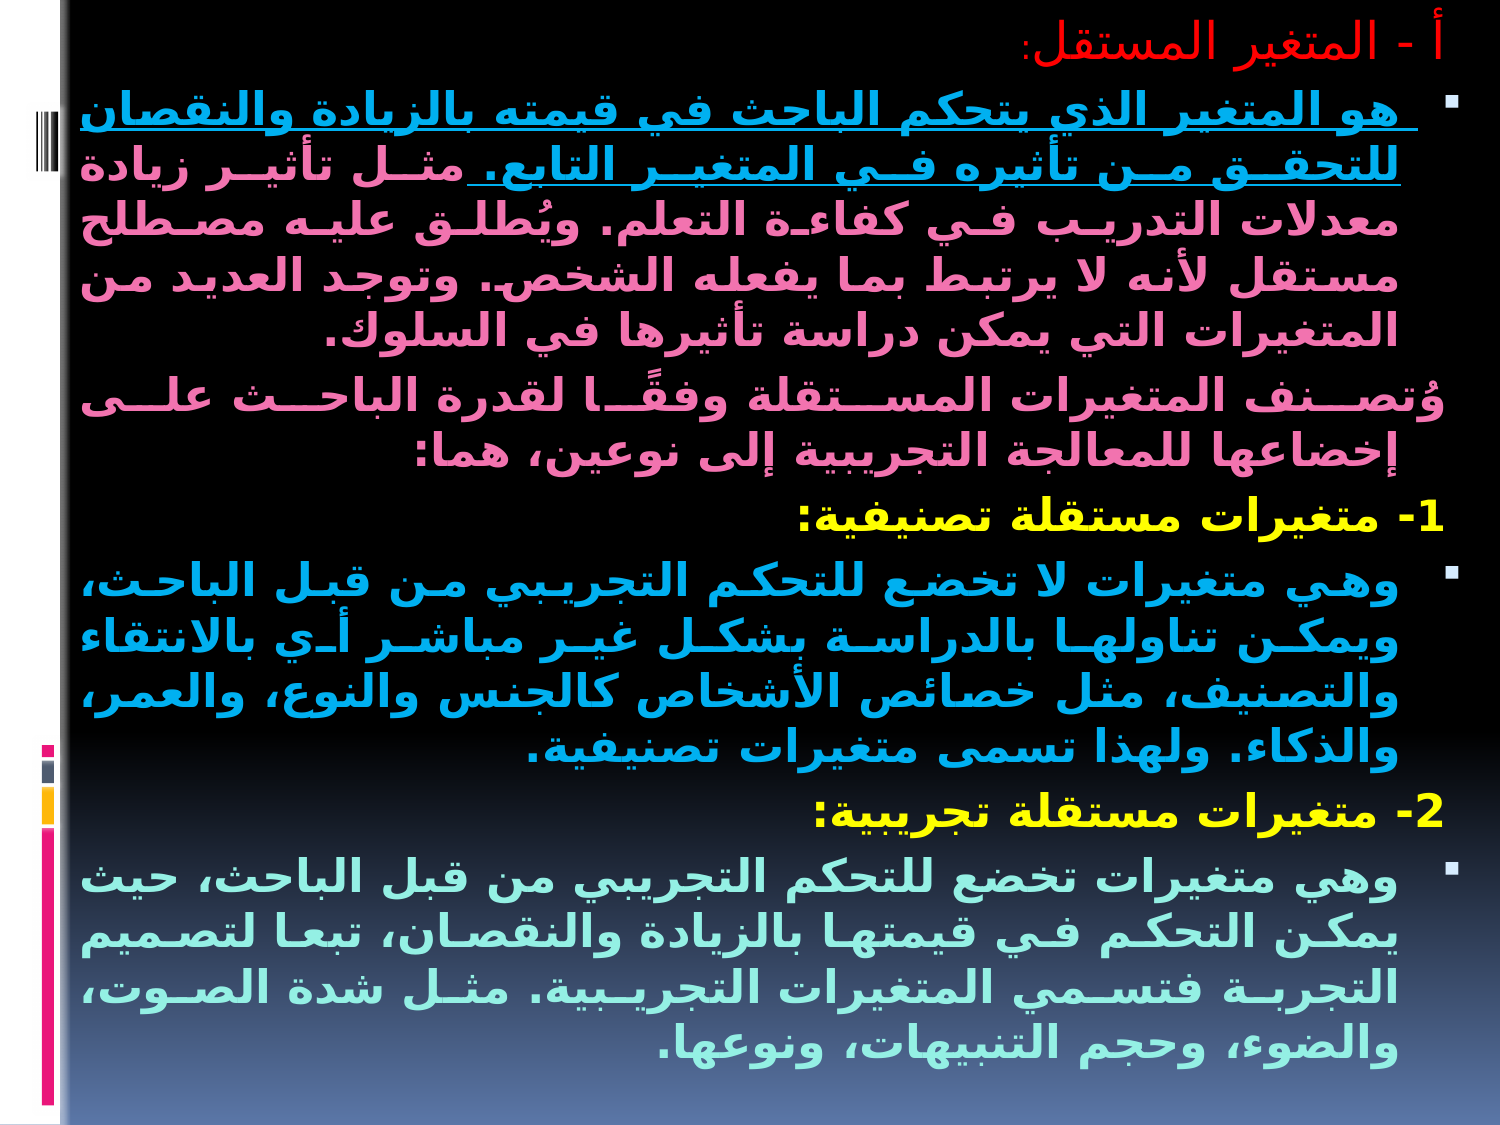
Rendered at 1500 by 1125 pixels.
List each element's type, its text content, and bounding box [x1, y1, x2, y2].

list أ - المتغير المستقل: هو المتغير الذي يتحكم الباحث في قيمته بالزيادة والنقصان للتحقق من تأثيره في المتغير التابع. مثل تأثير زيادة معدلات التدريب في كفاءة التعلم. ويُطلق عليه مصطلح مستقل لأنه لا يرتبط بما يفعله الشخص. وتوجد العديد من المتغيرات التي يمكن دراسة تأثيرها في السلوك. وُتصنف المتغيرات المستقلة وفقًا لقدرة الباحث على إخضاعها للمعالجة التجريبية إلى نوعين، هما: 1- متغيرات مستقلة تصنيفية: وهي متغيرات لا تخضع للتحكم التجريبي من قبل الباحث، ويمكن تناولها بالدراسة بشكل غير مباشر أي بالانتقاء والتصنيف، مثل خصائص الأشخاص كالجنس والنوع، والعمر، والذكاء. ولهذا تسمى متغيرات تصنيفية. 2- متغيرات مستقلة تجريبية: وهي متغيرات تخضع للتحكم التجريبي من قبل الباحث، حيث يمكن التحكم في قيمتها بالزيادة والنقصان، تبعا لتصميم التجربة فتسمي المتغيرات التجريبية. مثل شدة الصوت، والضوء، وحجم التنبيهات، ونوعها. [64, 0, 1471, 1094]
